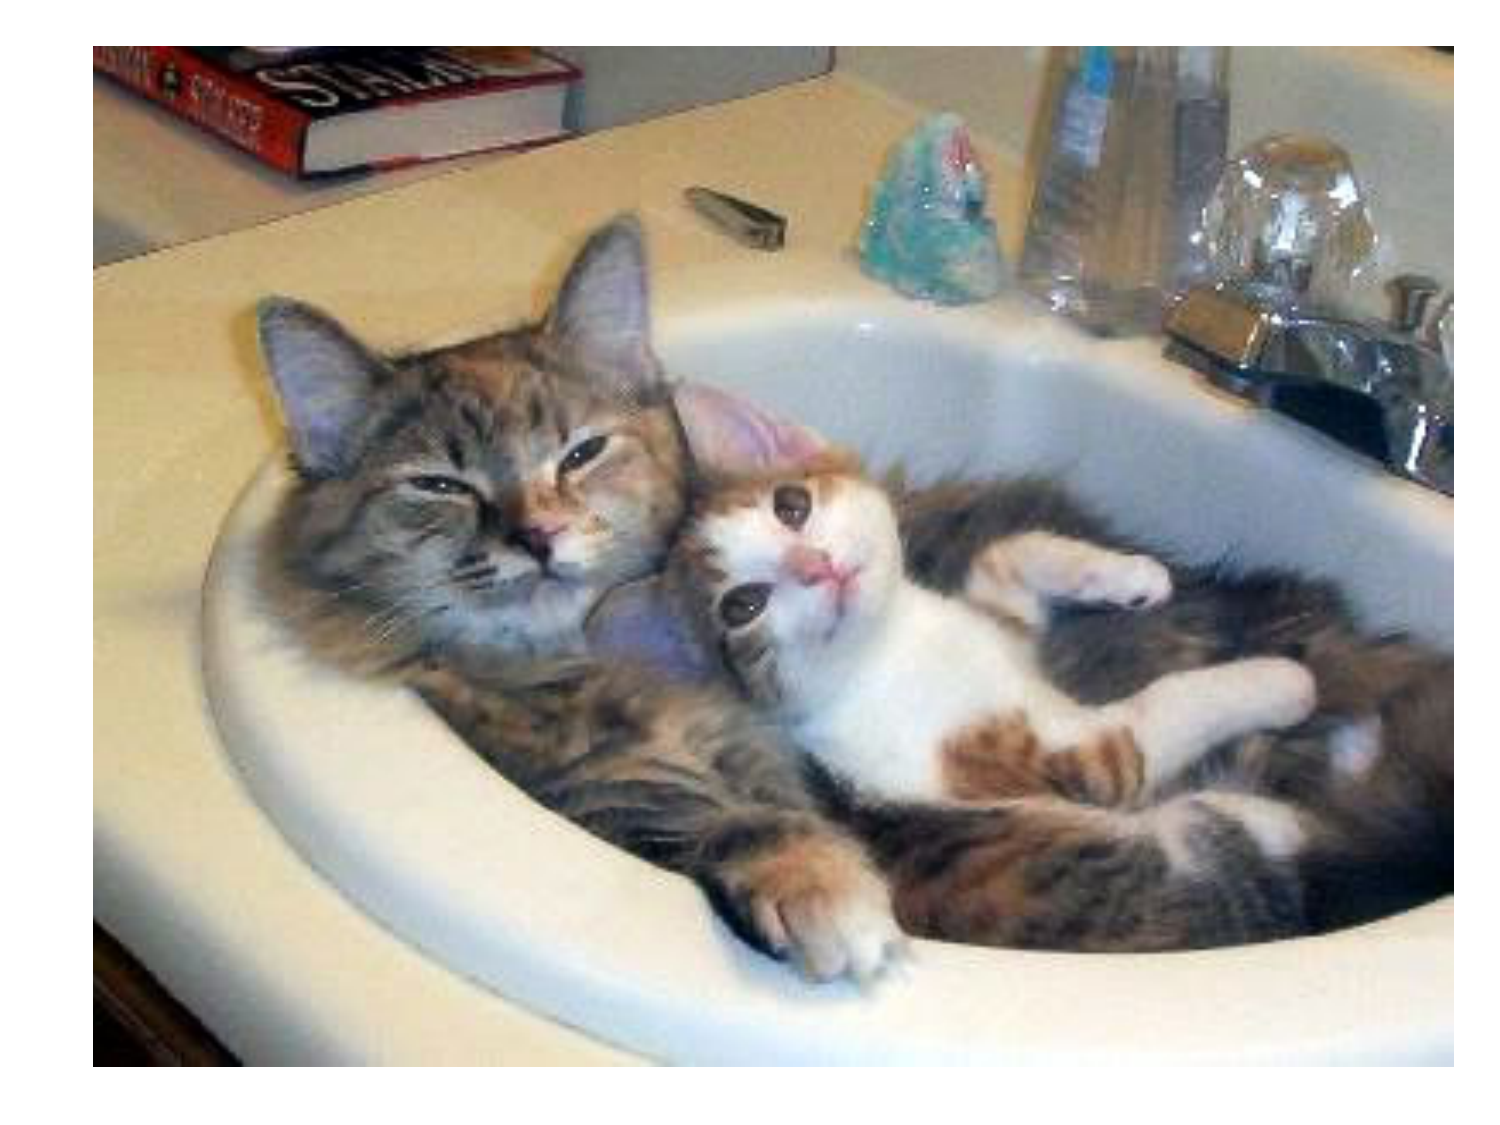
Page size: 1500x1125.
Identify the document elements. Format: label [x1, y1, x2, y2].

picture [93, 46, 1454, 1067]
